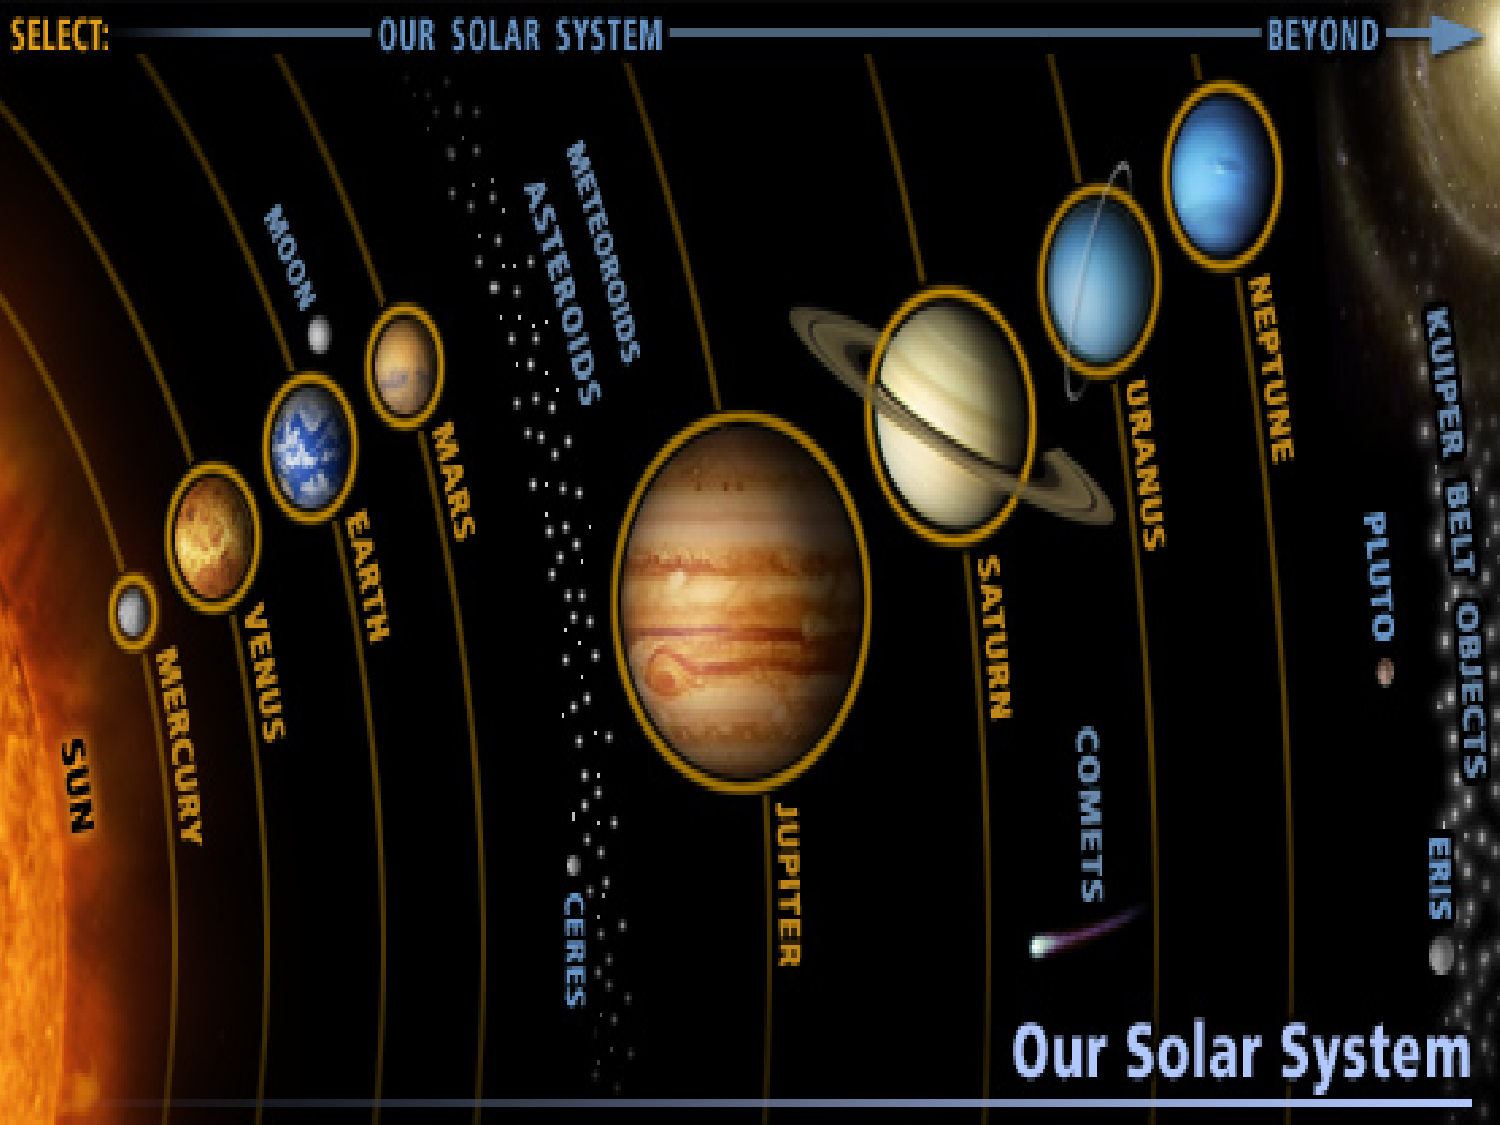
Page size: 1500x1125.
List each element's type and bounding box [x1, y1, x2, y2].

list [0, 0, 1500, 1125]
